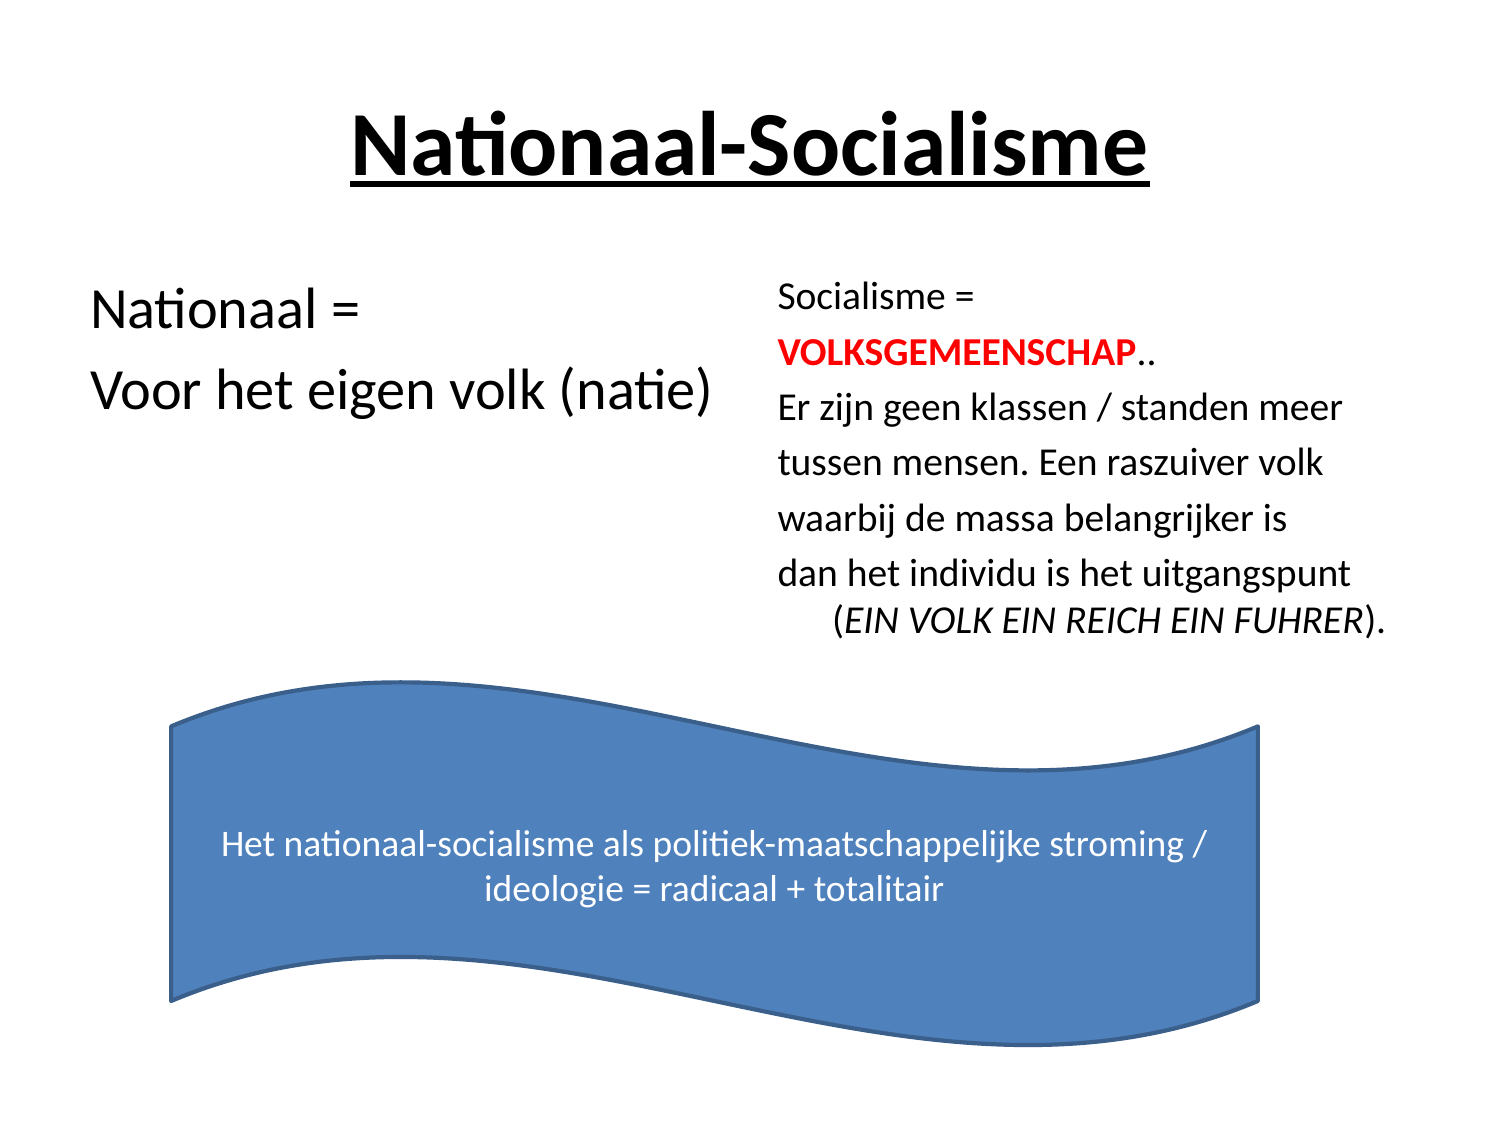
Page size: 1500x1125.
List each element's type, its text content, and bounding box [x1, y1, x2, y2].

text_box Het nationaal-socialisme als politiek-maatschappelijke stroming / ideologie = radicaal + totalitair [169, 680, 1260, 1048]
list Socialisme = VOLKSGEMEENSCHAP.. Er zijn geen klassen / standen meer tussen mensen. Een raszuiver volk waarbij de massa belangrijker is dan het individu is het uitgangspunt (EIN VOLK EIN REICH EIN FUHRER). [762, 262, 1425, 657]
list Nationaal = Voor het eigen volk (natie) [75, 262, 738, 539]
title Nationaal-Socialisme [75, 45, 1425, 233]
